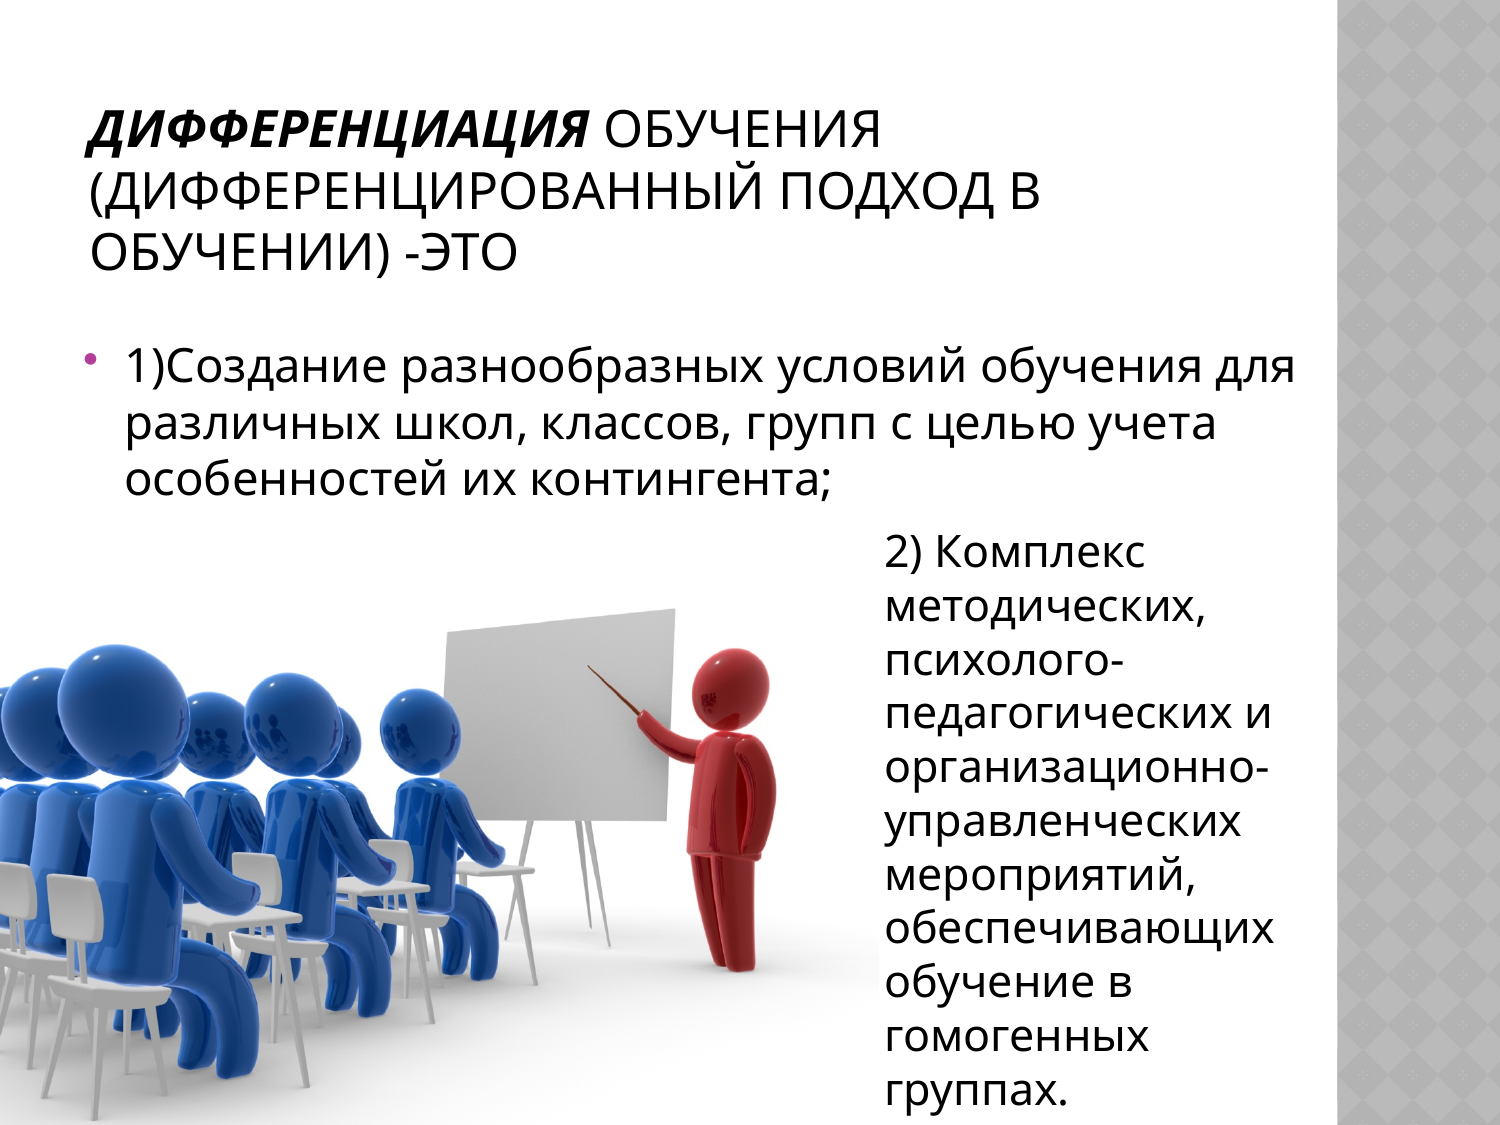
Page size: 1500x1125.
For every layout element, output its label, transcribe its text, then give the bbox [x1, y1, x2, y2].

list 1)Создание разнообразных условий обучения для различных школ, классов, групп с целью учета особенностей их контингента; [70, 328, 1325, 515]
picture [0, 517, 880, 1125]
title Дифференциация обучения (дифференцированный подход в обучении) -это [82, 93, 1270, 282]
list 2) Комплекс методических, психолого-педагогических и организационно-управленческих мероприятий, обеспечивающих обучение в гомогенных группах. [877, 515, 1360, 1125]
